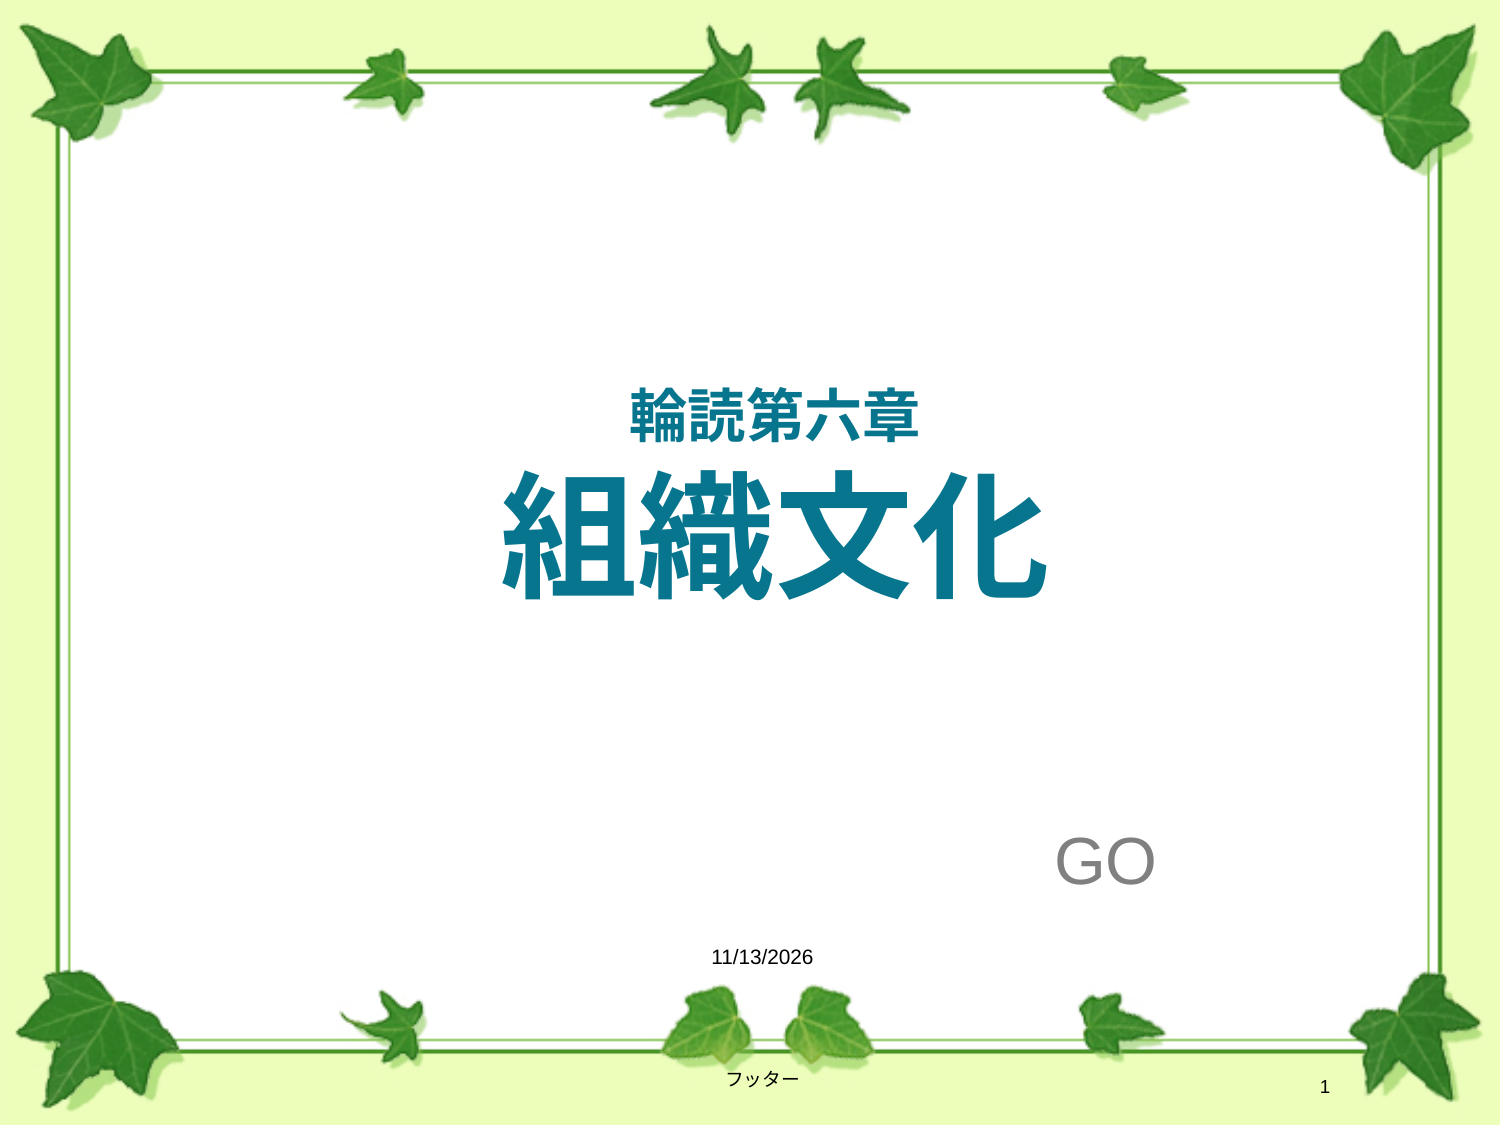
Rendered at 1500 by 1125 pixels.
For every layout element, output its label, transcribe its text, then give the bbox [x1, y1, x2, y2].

title 輪読第六章 組織文化 [206, 290, 1345, 704]
footer フッター [237, 1062, 1288, 1100]
picture [0, 0, 1500, 1125]
slide_number 1 [1287, 1074, 1363, 1098]
subtitle GO [537, 810, 1500, 1073]
